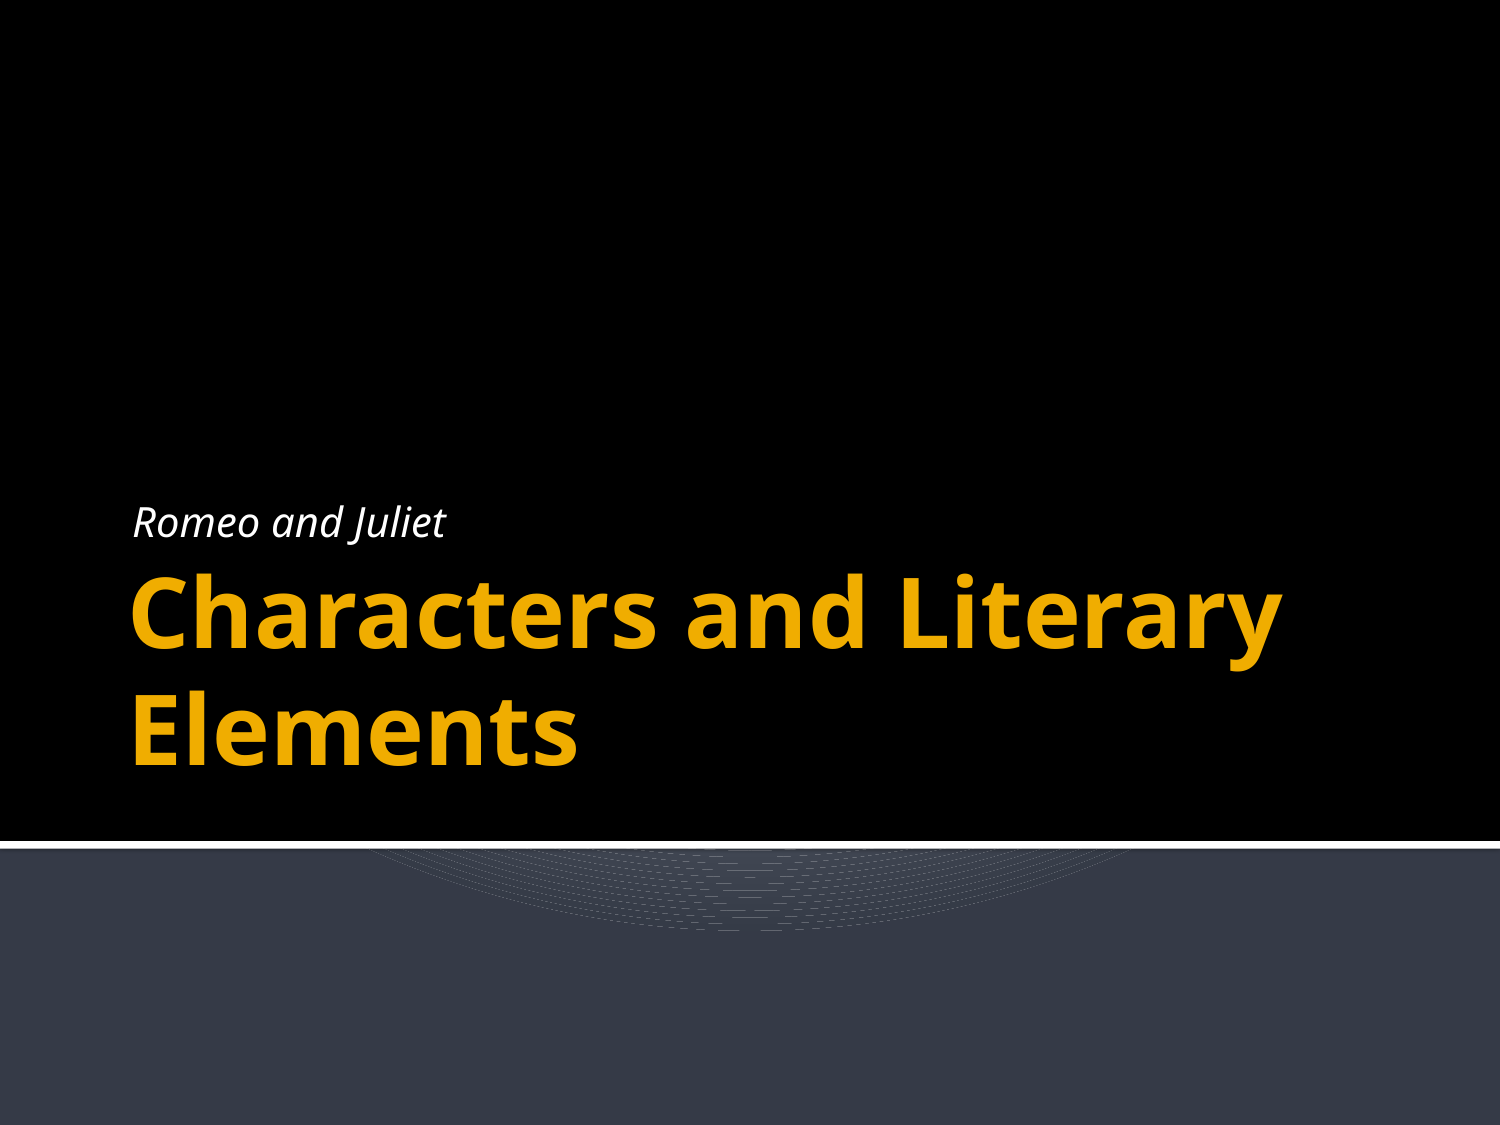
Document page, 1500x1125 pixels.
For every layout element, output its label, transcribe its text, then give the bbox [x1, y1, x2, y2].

subtitle Romeo and Juliet [112, 299, 1438, 546]
title Characters and Literary Elements [112, 550, 1438, 825]
